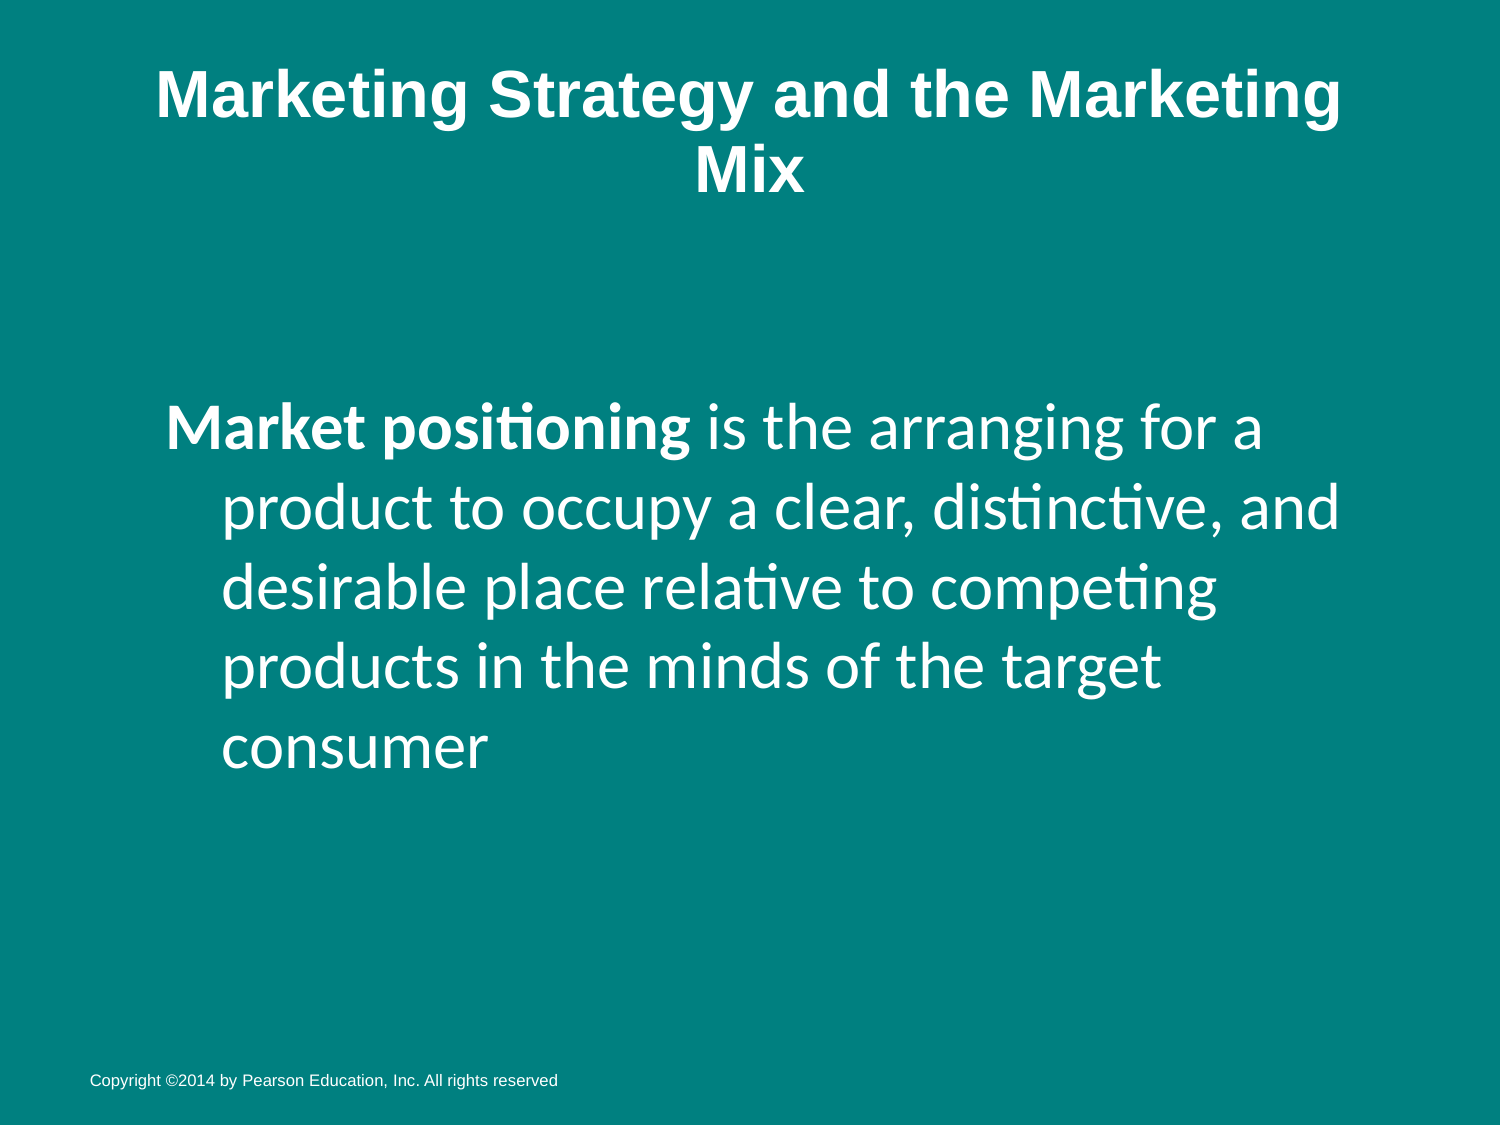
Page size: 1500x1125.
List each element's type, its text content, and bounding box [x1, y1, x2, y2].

list Market positioning is the arranging for a product to occupy a clear, distinctive, and desirable place relative to competing products in the minds of the target consumer [149, 374, 1363, 1018]
text_box Copyright ©2014 by Pearson Education, Inc. All rights reserved [74, 1062, 825, 1098]
title Marketing Strategy and the Marketing Mix [112, 37, 1388, 226]
